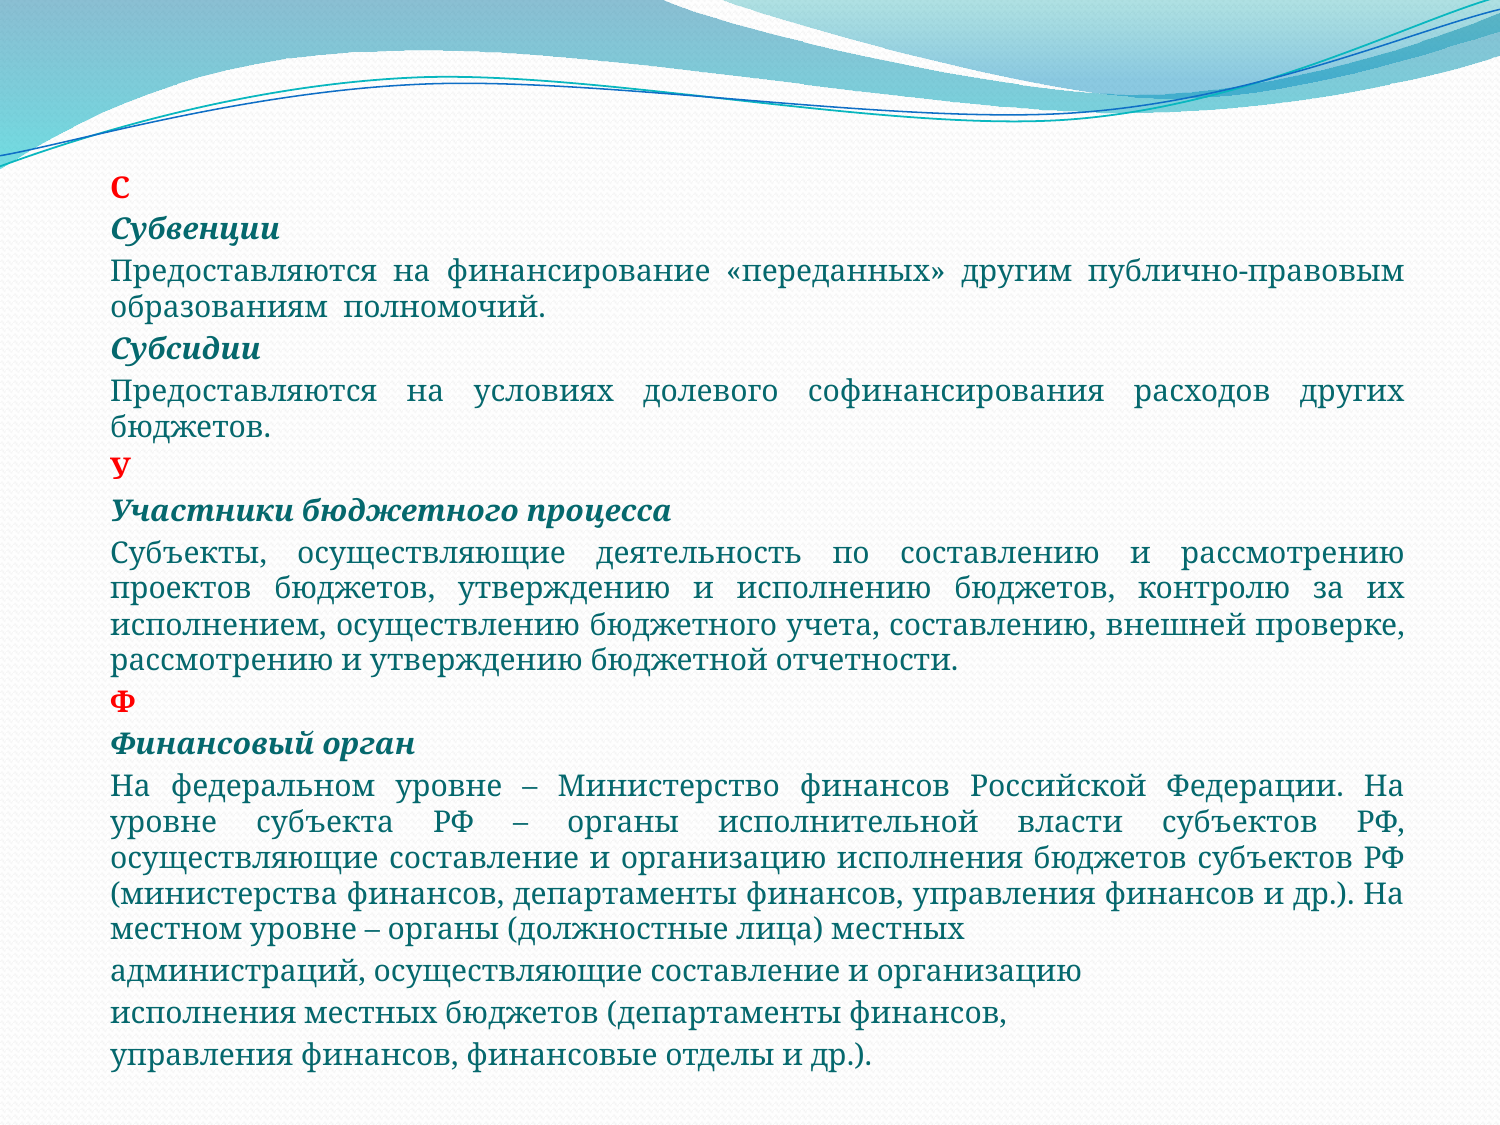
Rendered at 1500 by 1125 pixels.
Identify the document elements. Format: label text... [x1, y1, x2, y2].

list С Субвенции Предоставляются на финансирование «переданных» другим публично-правовым образованиям полномочий. Субсидии Предоставляются на условиях долевого софинансирования расходов других бюджетов. У Участники бюджетного процесса Субъекты, осуществляющие деятельность по составлению и рассмотрению проектов бюджетов, утверждению и исполнению бюджетов, контролю за их исполнением, осуществлению бюджетного учета, составлению, внешней проверке, рассмотрению и утверждению бюджетной отчетности. Ф Финансовый орган На федеральном уровне – Министерство финансов Российской Федерации. На уровне субъекта РФ – органы исполнительной власти субъектов РФ, осуществляющие составление и организацию исполнения бюджетов субъектов РФ (министерства финансов, департаменты финансов, управления финансов и др.). На местном уровне – органы (должностные лица) местных администраций, осуществляющие составление и организацию исполнения местных бюджетов (департаменты финансов, управления финансов, финансовые отделы и др.). [88, 160, 1421, 1102]
